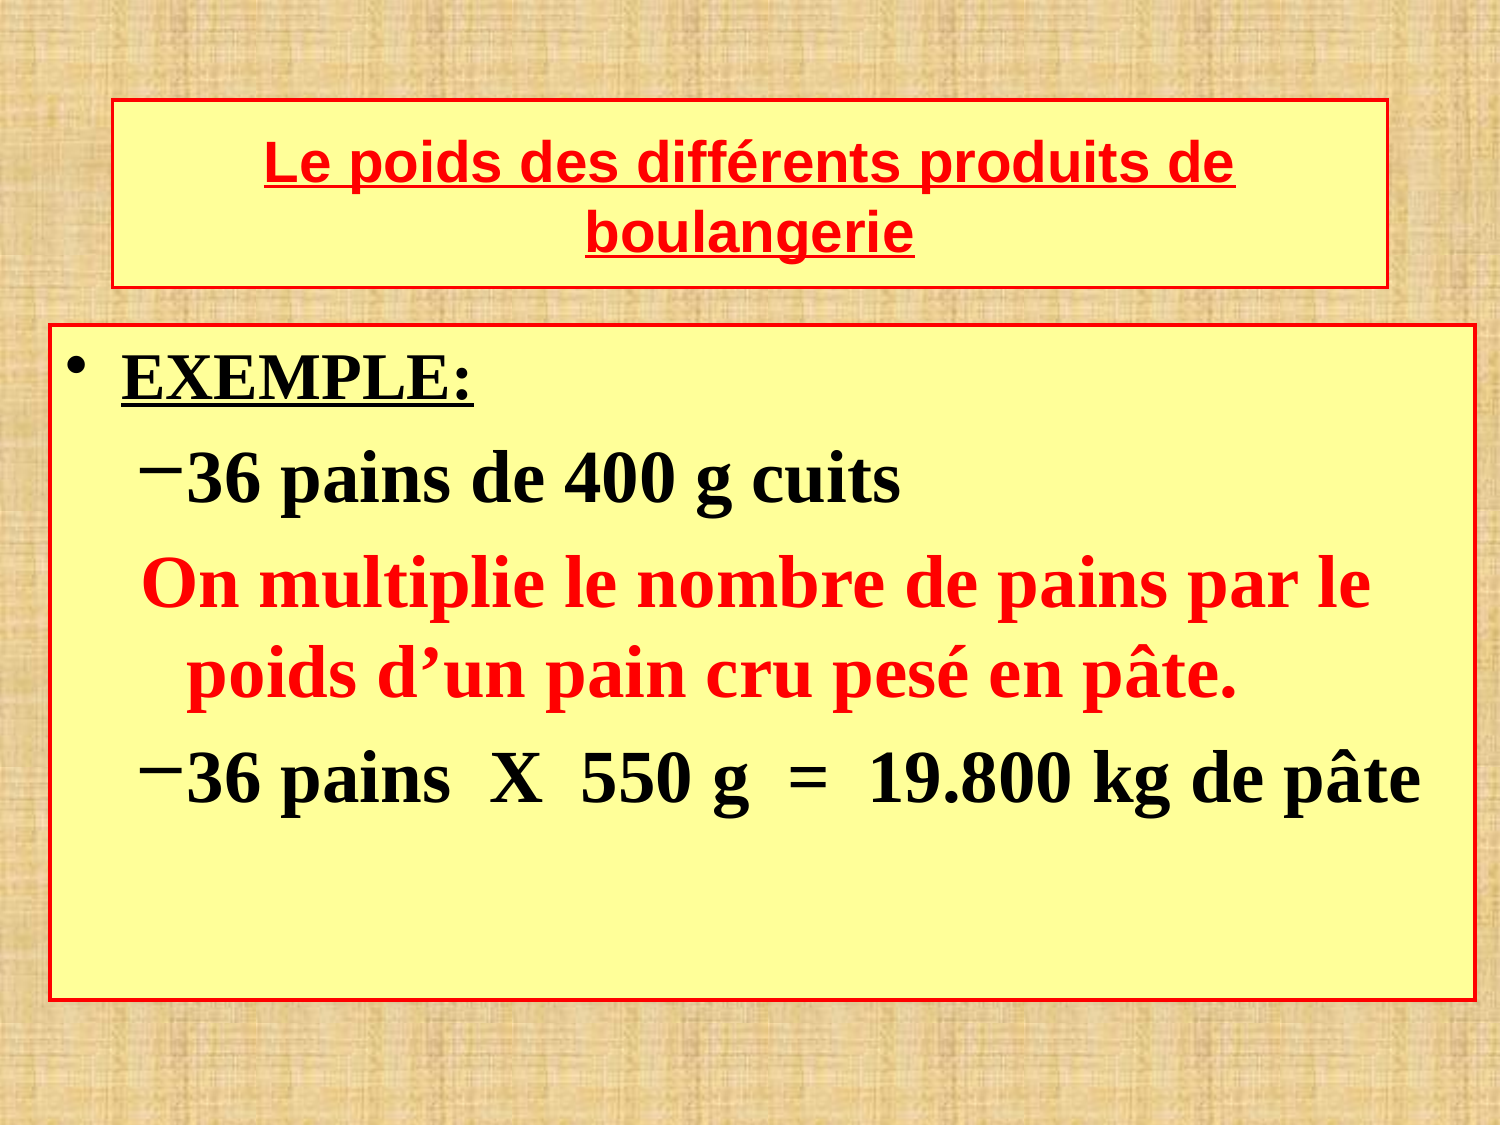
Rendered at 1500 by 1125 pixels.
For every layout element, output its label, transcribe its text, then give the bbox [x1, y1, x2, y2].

title Le poids des différents produits de boulangerie [112, 99, 1388, 288]
list EXEMPLE: 36 pains de 400 g cuits On multiplie le nombre de pains par le poids d’un pain cru pesé en pâte. 36 pains X 550 g = 19.800 kg de pâte [50, 324, 1475, 1000]
picture [0, 0, 1500, 1125]
